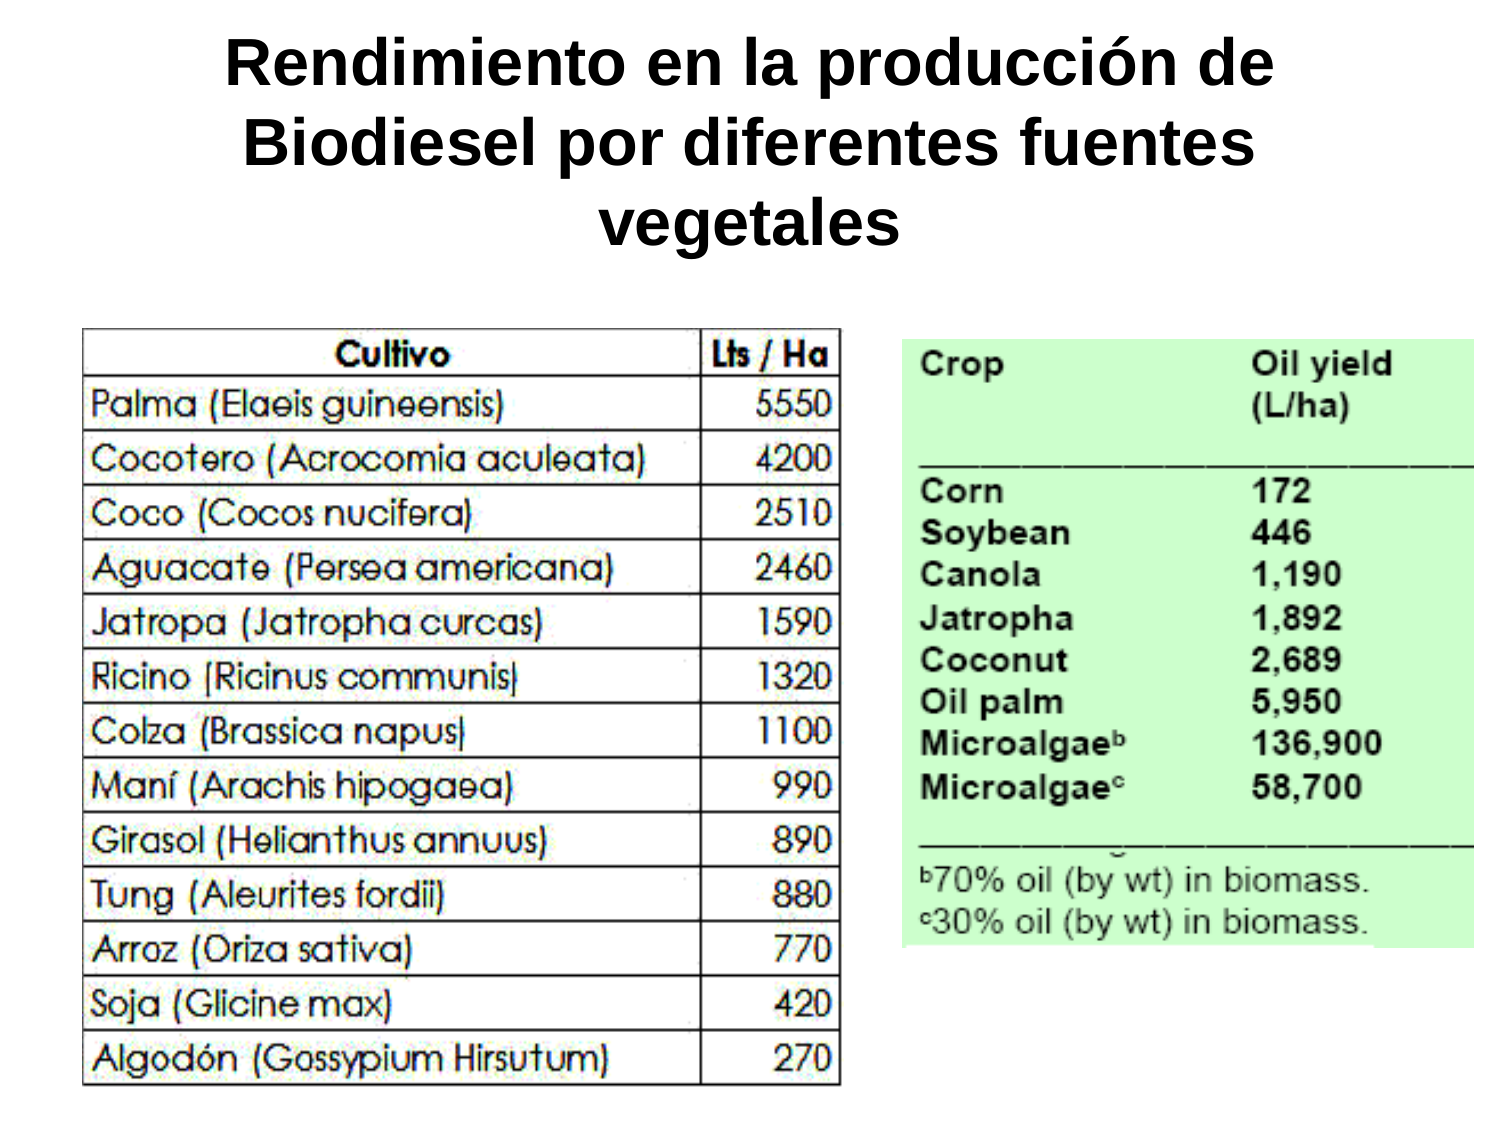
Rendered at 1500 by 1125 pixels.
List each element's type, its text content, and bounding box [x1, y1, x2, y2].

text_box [81, 327, 844, 1090]
title Rendimiento en la producción de Biodiesel por diferentes fuentes vegetales [74, 44, 1426, 233]
picture [902, 339, 1474, 949]
